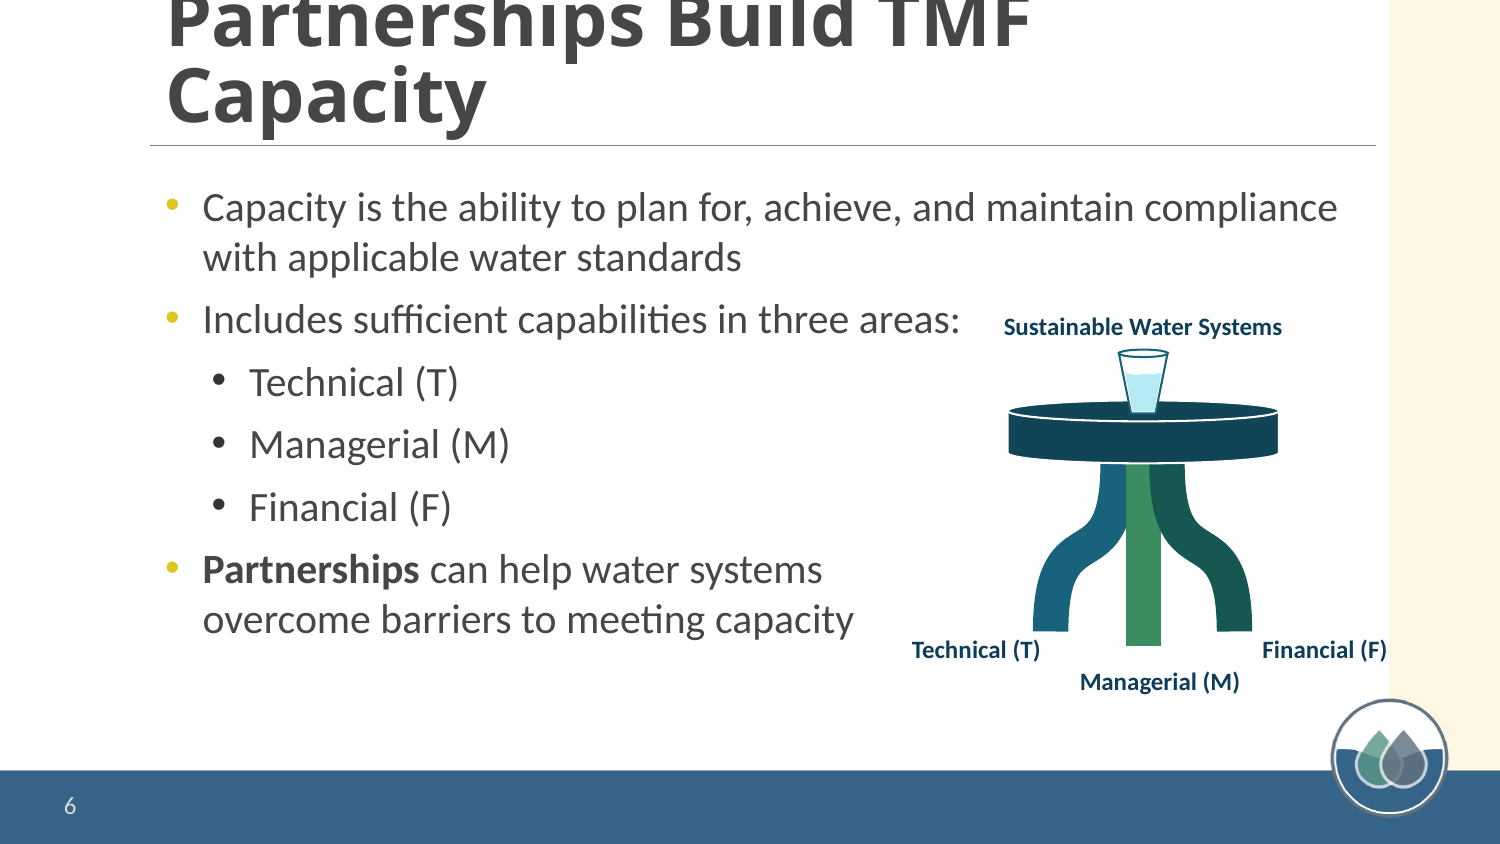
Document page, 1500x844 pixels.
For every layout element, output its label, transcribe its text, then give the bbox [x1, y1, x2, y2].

picture [0, 0, 1500, 844]
title Partnerships Build TMF Capacity [150, 21, 1373, 146]
list Capacity is the ability to plan for, achieve, and maintain compliance with applicable water standards Includes sufficient capabilities in three areas: Technical (T) Managerial (M) Financial (F) Partnerships can help water systems overcome barriers to meeting capacity [150, 171, 1373, 760]
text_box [865, 302, 1436, 706]
slide_number 6 [16, 782, 124, 828]
